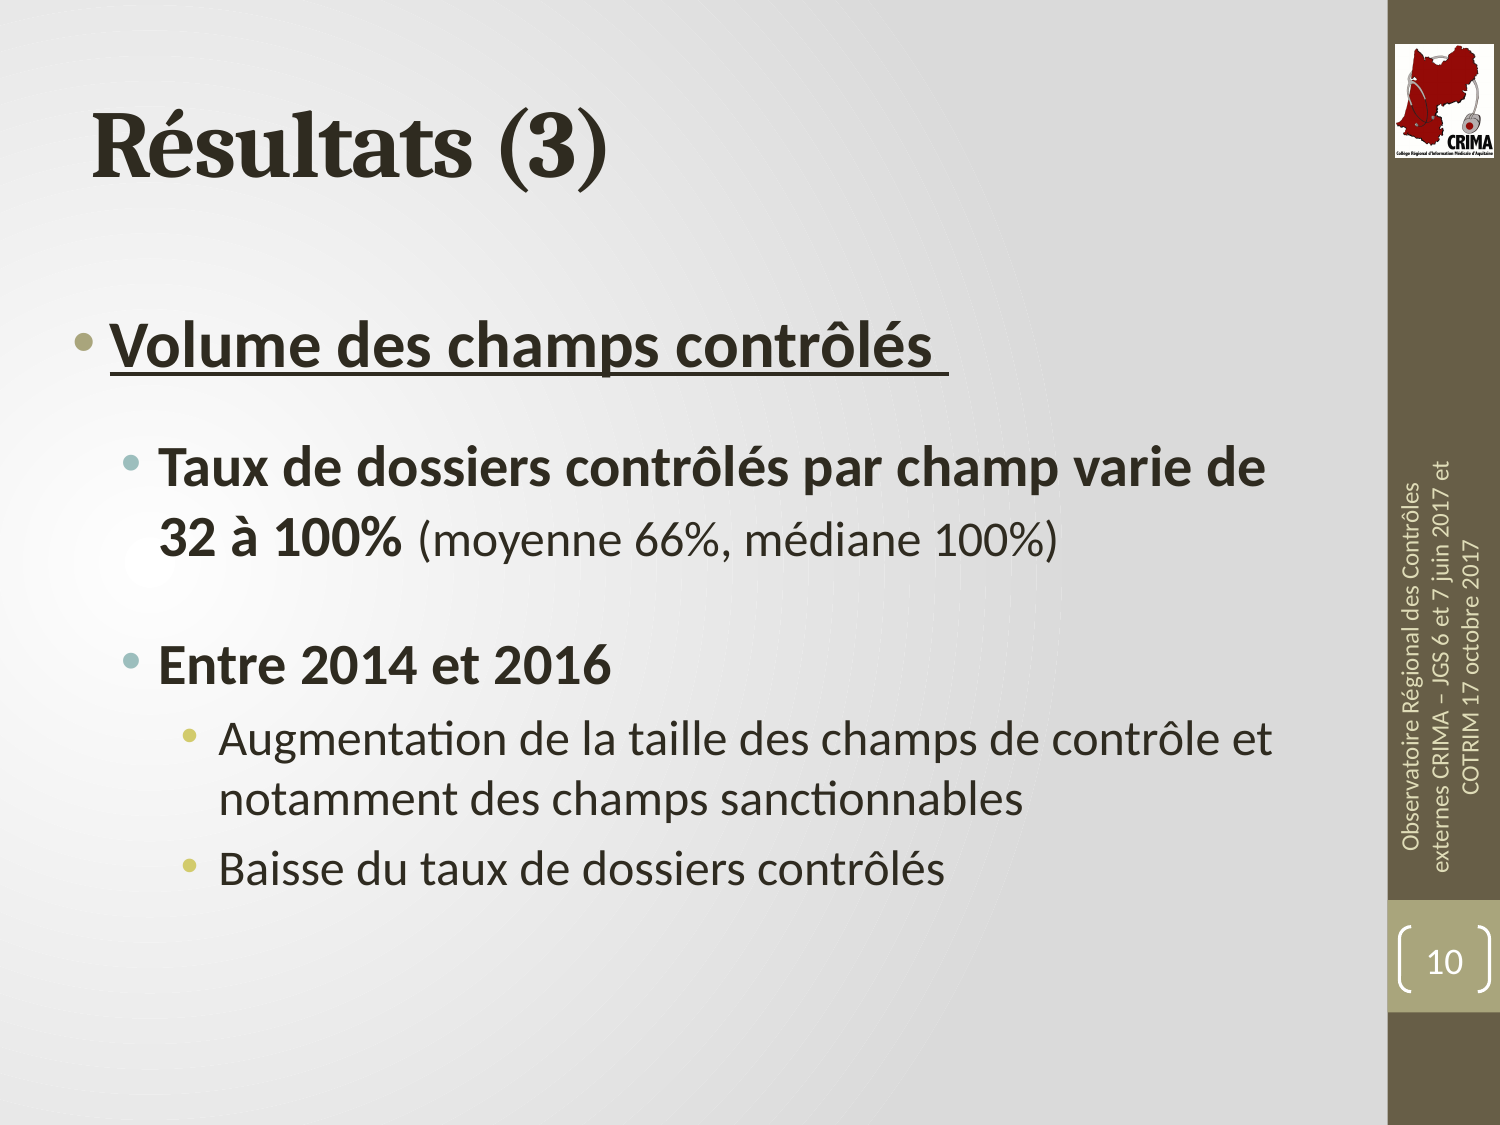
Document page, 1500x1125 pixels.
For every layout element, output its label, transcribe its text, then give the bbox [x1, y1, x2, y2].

title Résultats (3) [75, 45, 1325, 233]
list Volume des champs contrôlés Taux de dossiers contrôlés par champ varie de 32 à 100% (moyenne 66%, médiane 100%) Entre 2014 et 2016 Augmentation de la taille des champs de contrôle et notamment des champs sanctionnables Baisse du taux de dossiers contrôlés [38, 293, 1325, 1068]
slide_number 10 [1397, 925, 1492, 994]
footer Observatoire Régional des Contrôles externes CRIMA – JGS 6 et 7 juin 2017 et COTRIM 17 octobre 2017 [1408, 446, 1469, 889]
picture [1395, 44, 1494, 158]
